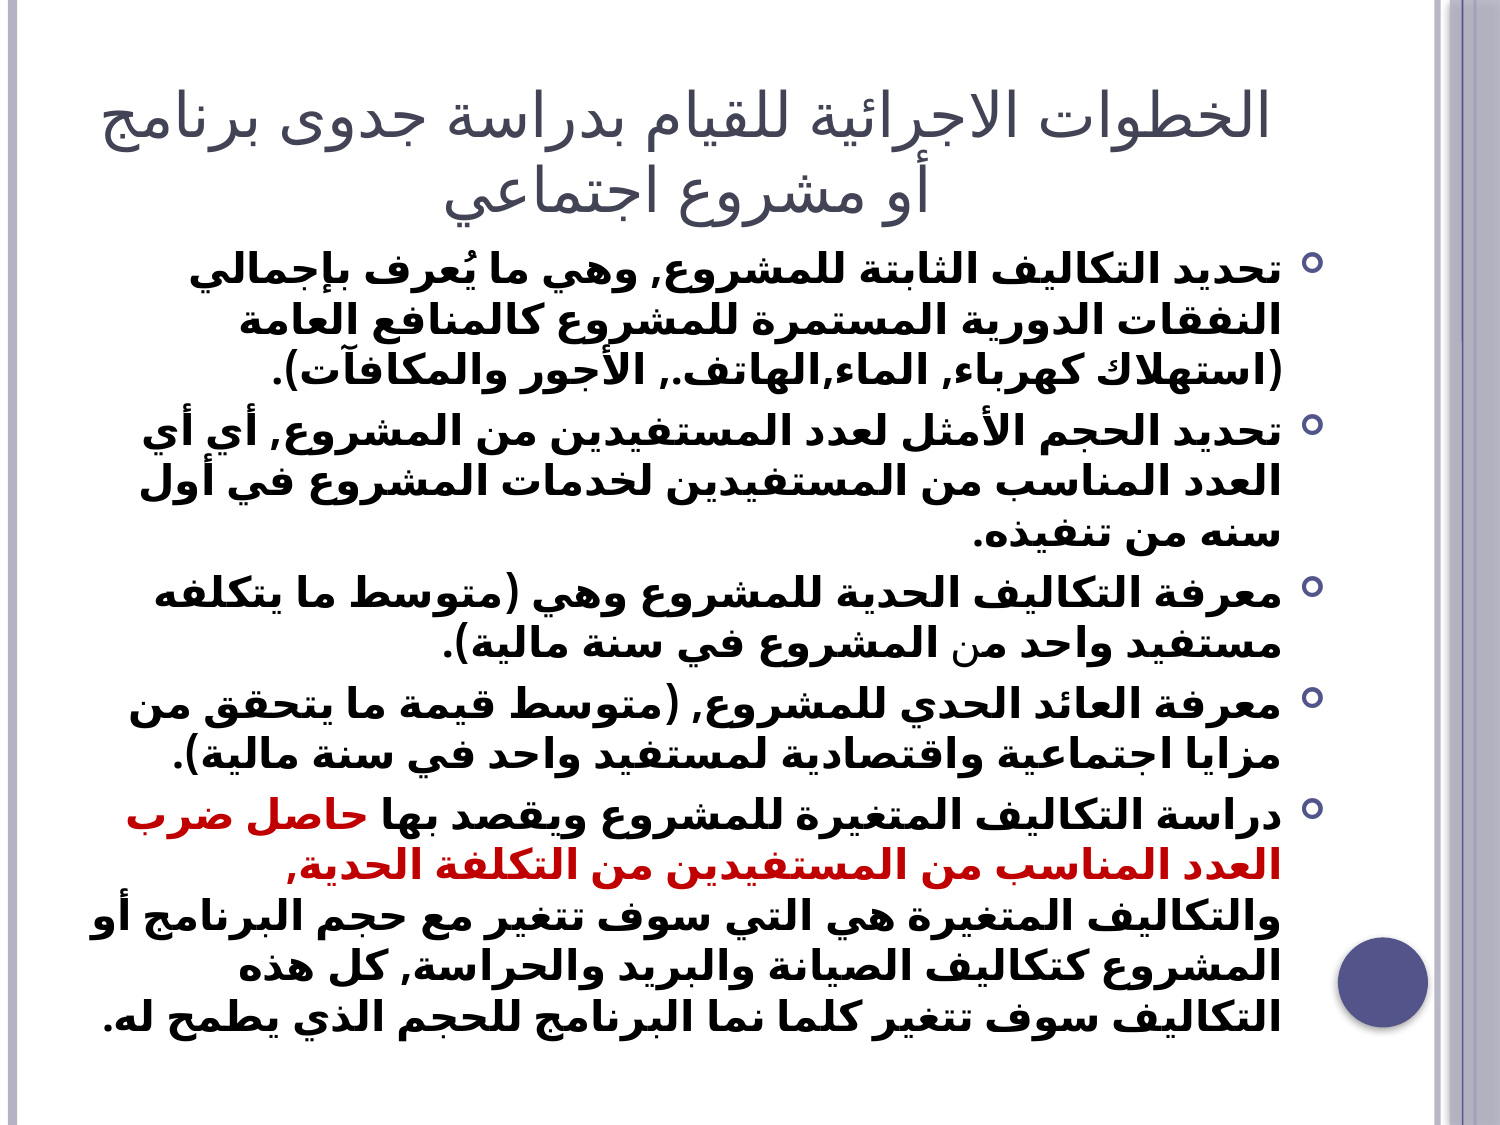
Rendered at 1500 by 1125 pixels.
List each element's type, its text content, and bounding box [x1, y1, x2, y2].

title الخطوات الاجرائية للقيام بدراسة جدوى برنامج أو مشروع اجتماعي [75, 45, 1300, 233]
list تحديد التكاليف الثابتة للمشروع, وهي ما يُعرف بإجمالي النفقات الدورية المستمرة للمشروع كالمنافع العامة (استهلاك كهرباء, الماء,الهاتف., الأجور والمكافآت). تحديد الحجم الأمثل لعدد المستفيدين من المشروع, أي أي العدد المناسب من المستفيدين لخدمات المشروع في أول سنه من تنفيذه. معرفة التكاليف الحدية للمشروع وهي (متوسط ما يتكلفه مستفيد واحد من المشروع في سنة مالية). معرفة العائد الحدي للمشروع, (متوسط قيمة ما يتحقق من مزايا اجتماعية واقتصادية لمستفيد واحد في سنة مالية). دراسة التكاليف المتغيرة للمشروع ويقصد بها حاصل ضرب العدد المناسب من المستفيدين من التكلفة الحدية, والتكاليف المتغيرة هي التي سوف تتغير مع حجم البرنامج أو المشروع كتكاليف الصيانة والبريد والحراسة, كل هذه التكاليف سوف تتغير كلما نما البرنامج للحجم الذي يطمح له. [75, 234, 1336, 1062]
